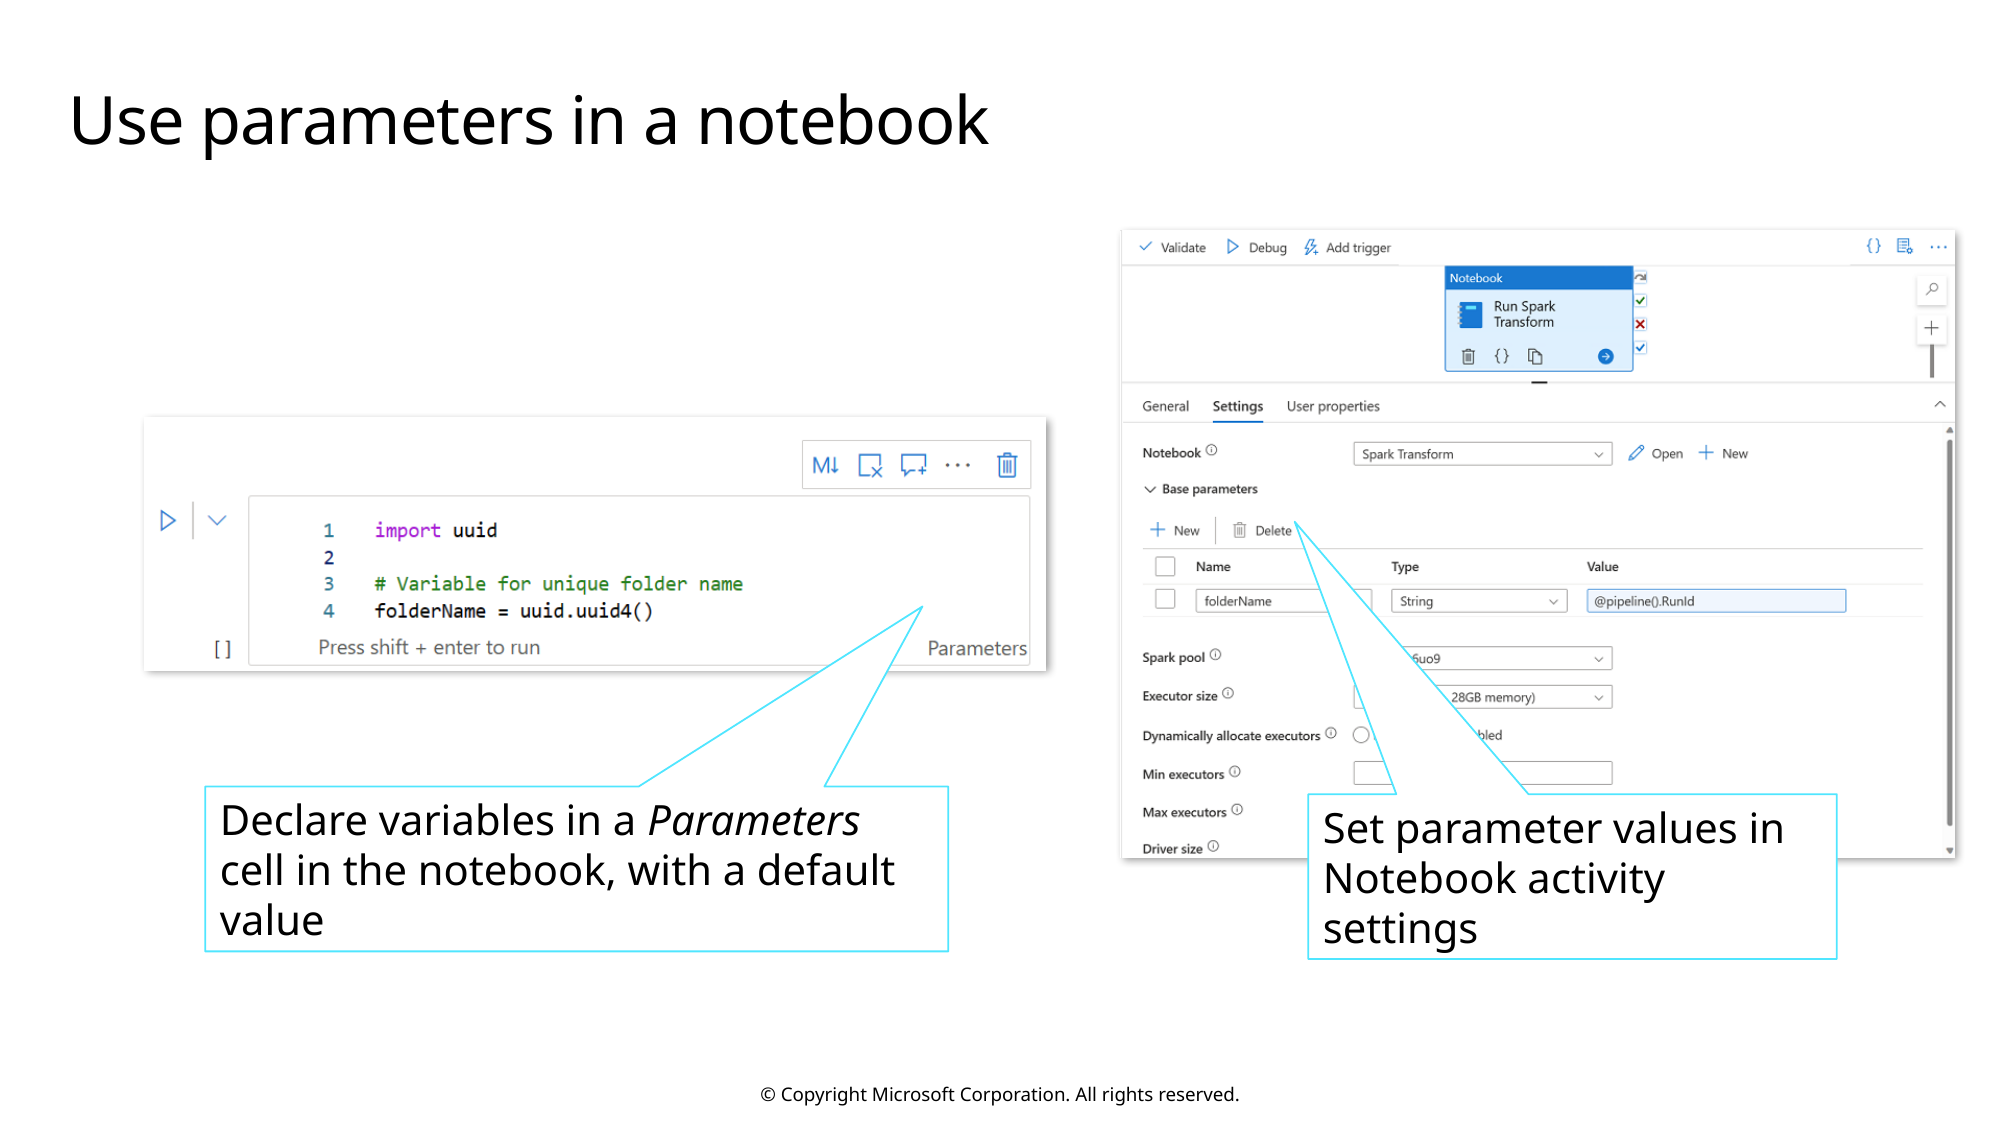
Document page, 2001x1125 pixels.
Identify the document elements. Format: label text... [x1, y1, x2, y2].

text_box Set parameter values in Notebook activity settings [1307, 858, 1838, 960]
picture [144, 416, 1047, 671]
title Use parameters in a notebook [68, 72, 1930, 184]
text_box Declare variables in a Parameters cell in the notebook, with a default value [204, 671, 950, 953]
picture [1120, 229, 1955, 858]
